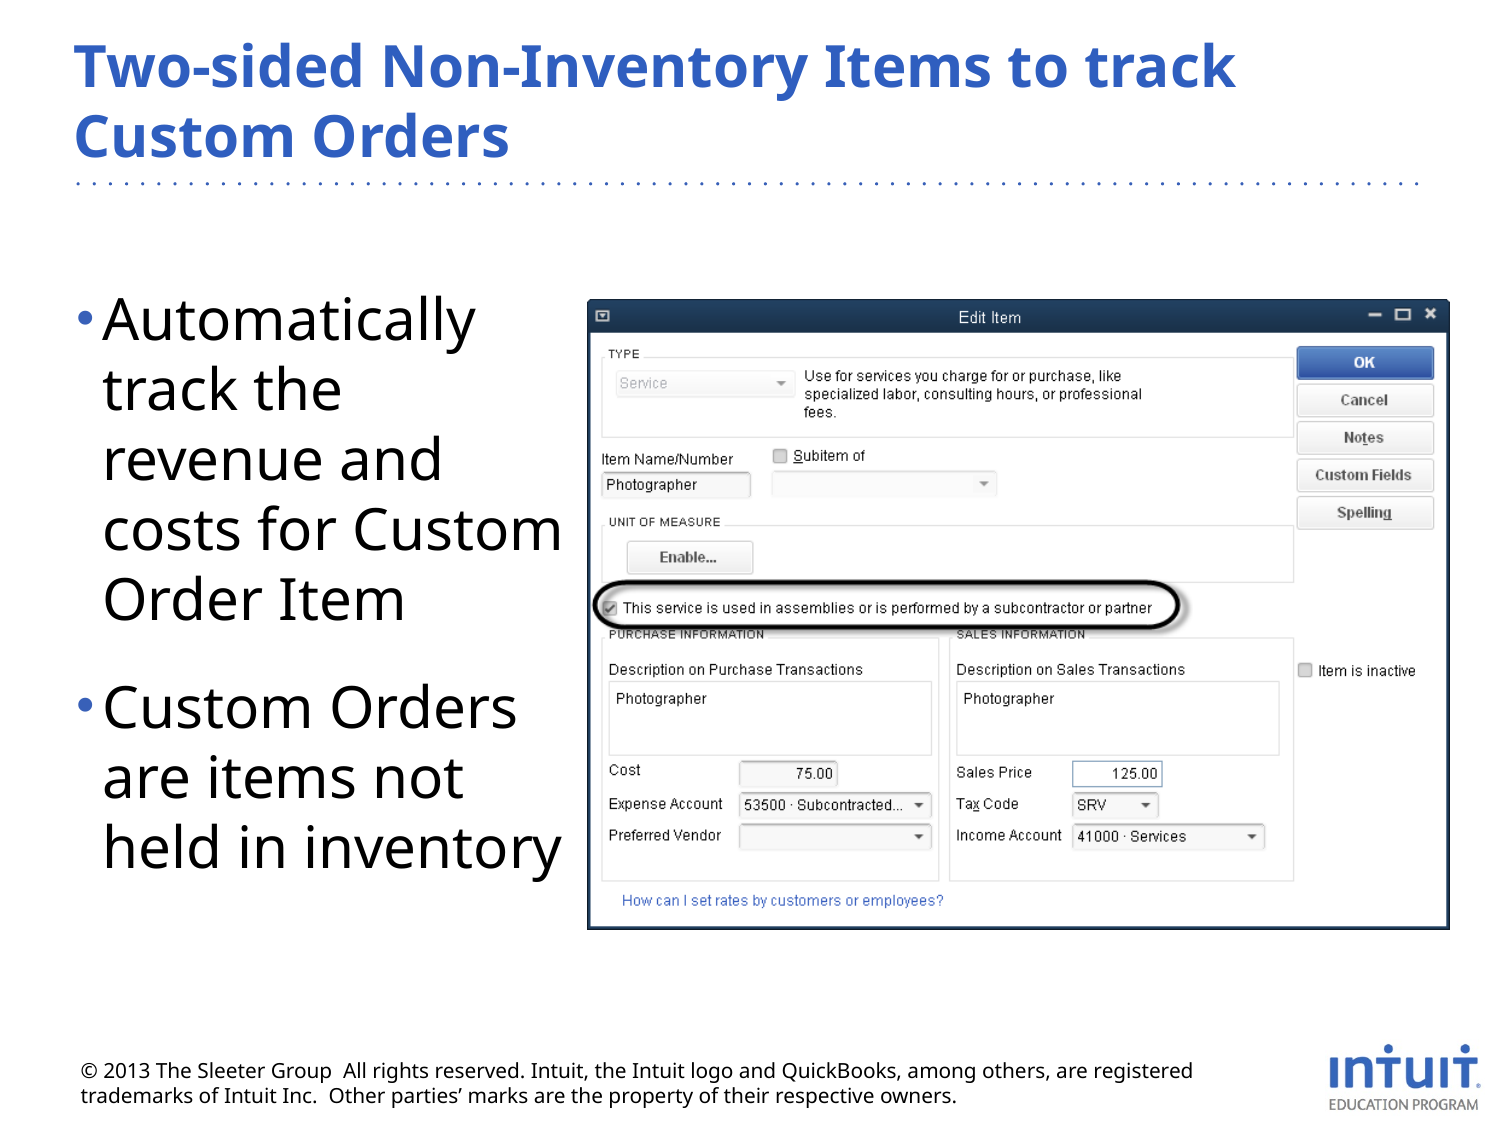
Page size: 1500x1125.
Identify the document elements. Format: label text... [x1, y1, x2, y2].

picture [1325, 1039, 1485, 1116]
list Automatically track the revenue and costs for Custom Order Item Custom Orders are items not held in inventory [75, 275, 575, 1018]
title Two-sided Non-Inventory Items to track Custom Orders [73, 62, 1424, 169]
picture [587, 299, 1451, 930]
